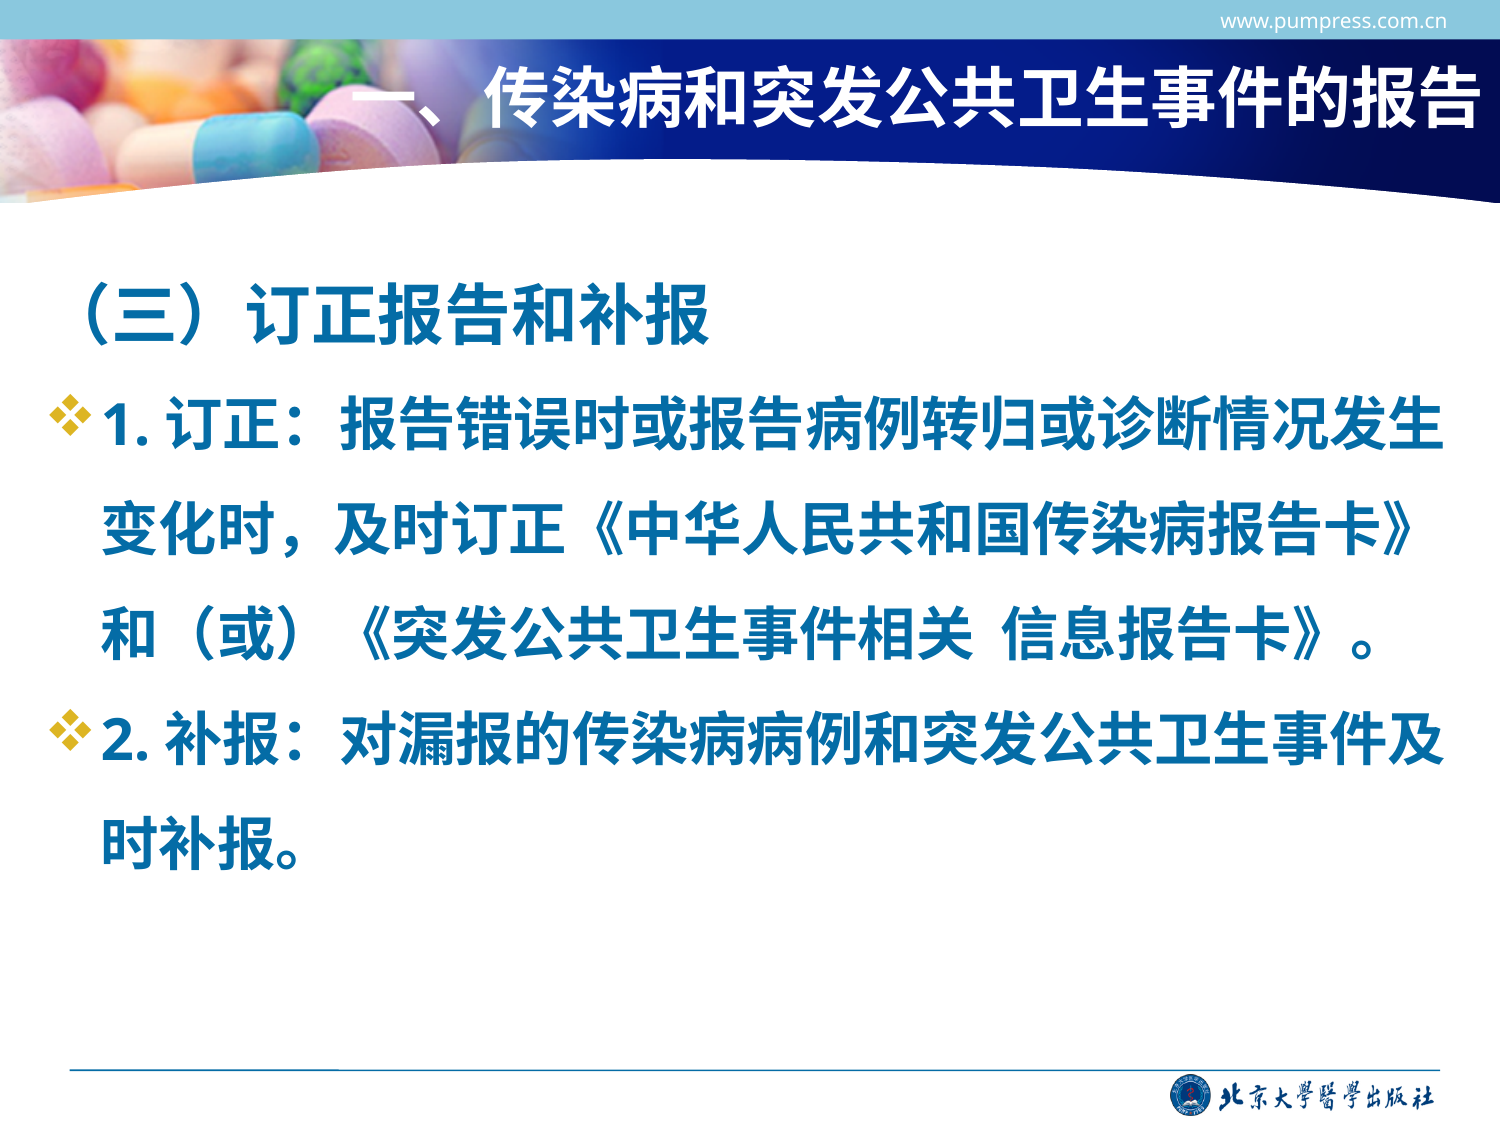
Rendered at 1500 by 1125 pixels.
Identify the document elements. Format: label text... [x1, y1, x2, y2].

slide_number www.pumpress.com.cn [1024, 0, 1463, 38]
picture [0, 40, 1500, 203]
title 一、传染病和突发公共卫生事件的报告 [137, 49, 1500, 143]
list （三）订正报告和补报 1.订正：报告错误时或报告病例转归或诊断情况发生变化时，及时订正《中华人民共和国传染病报告卡》和（或）《突发公共卫生事件相关 信息报告卡》。 2.补报：对漏报的传染病病例和突发公共卫生事件及时补报。 [29, 224, 1471, 1026]
picture [1170, 1074, 1436, 1118]
